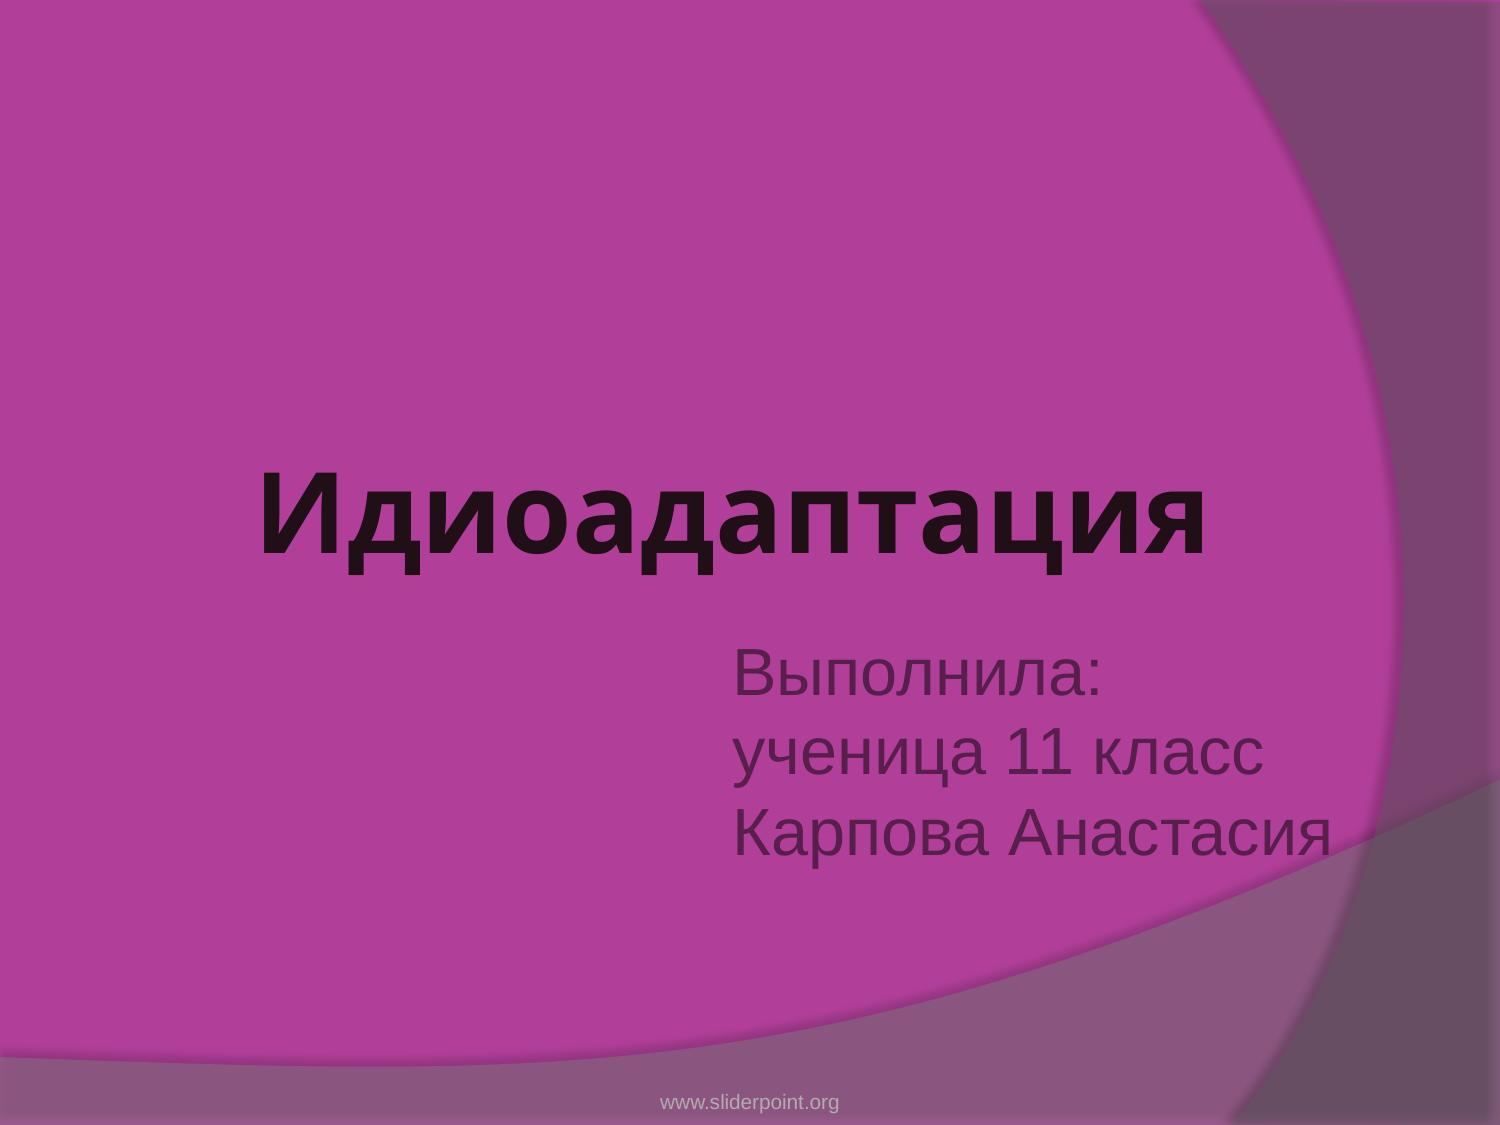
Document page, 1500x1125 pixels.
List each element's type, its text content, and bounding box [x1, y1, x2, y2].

text_box Идиоадаптация [239, 433, 1227, 584]
footer www.sliderpoint.org [512, 1053, 988, 1114]
text_box Выполнила: ученица 11 класс Карпова Анастасия [717, 621, 1350, 876]
